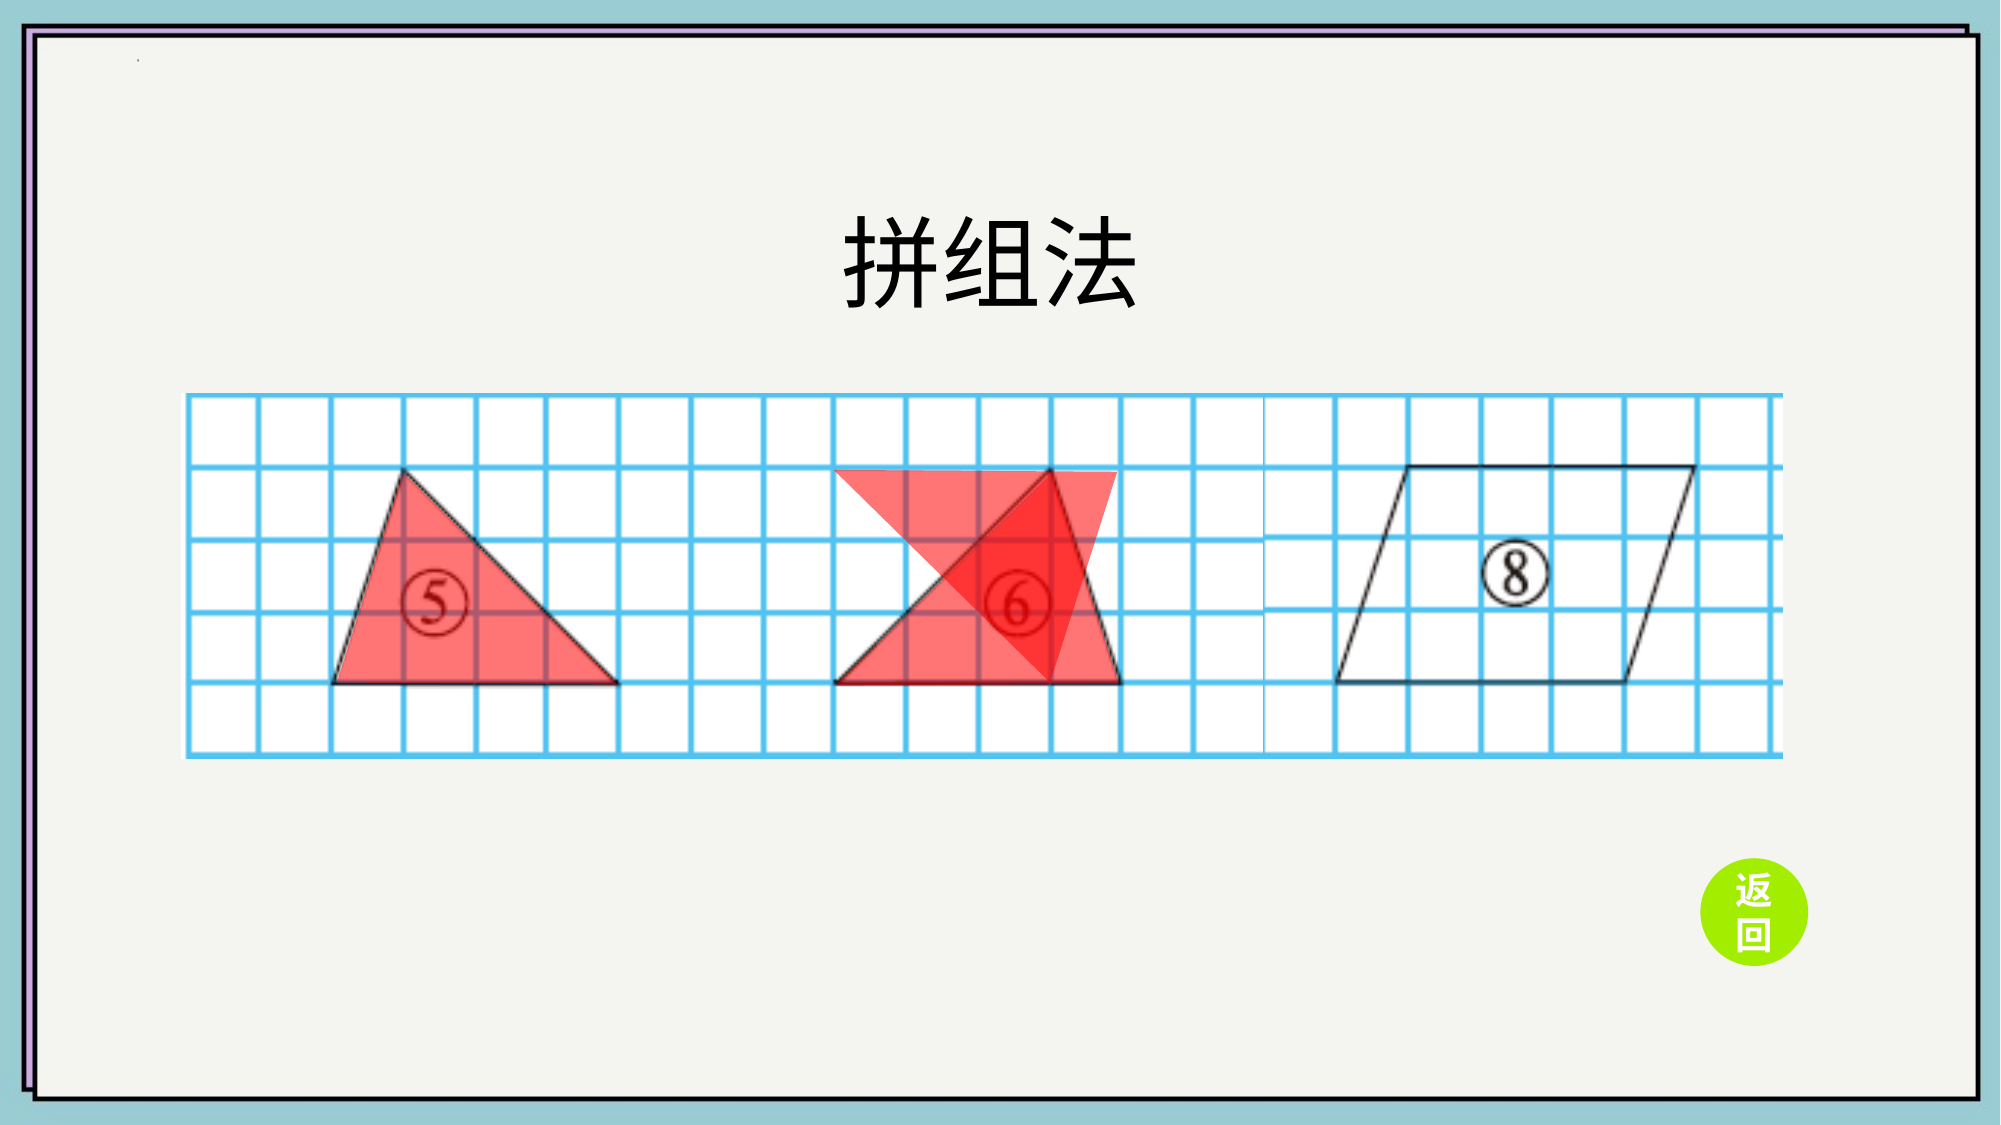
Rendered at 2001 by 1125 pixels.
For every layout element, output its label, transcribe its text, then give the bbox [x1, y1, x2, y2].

text_box 拼组法 [826, 193, 1174, 329]
text_box 返回 [1700, 858, 1809, 966]
picture [0, 0, 2001, 1125]
